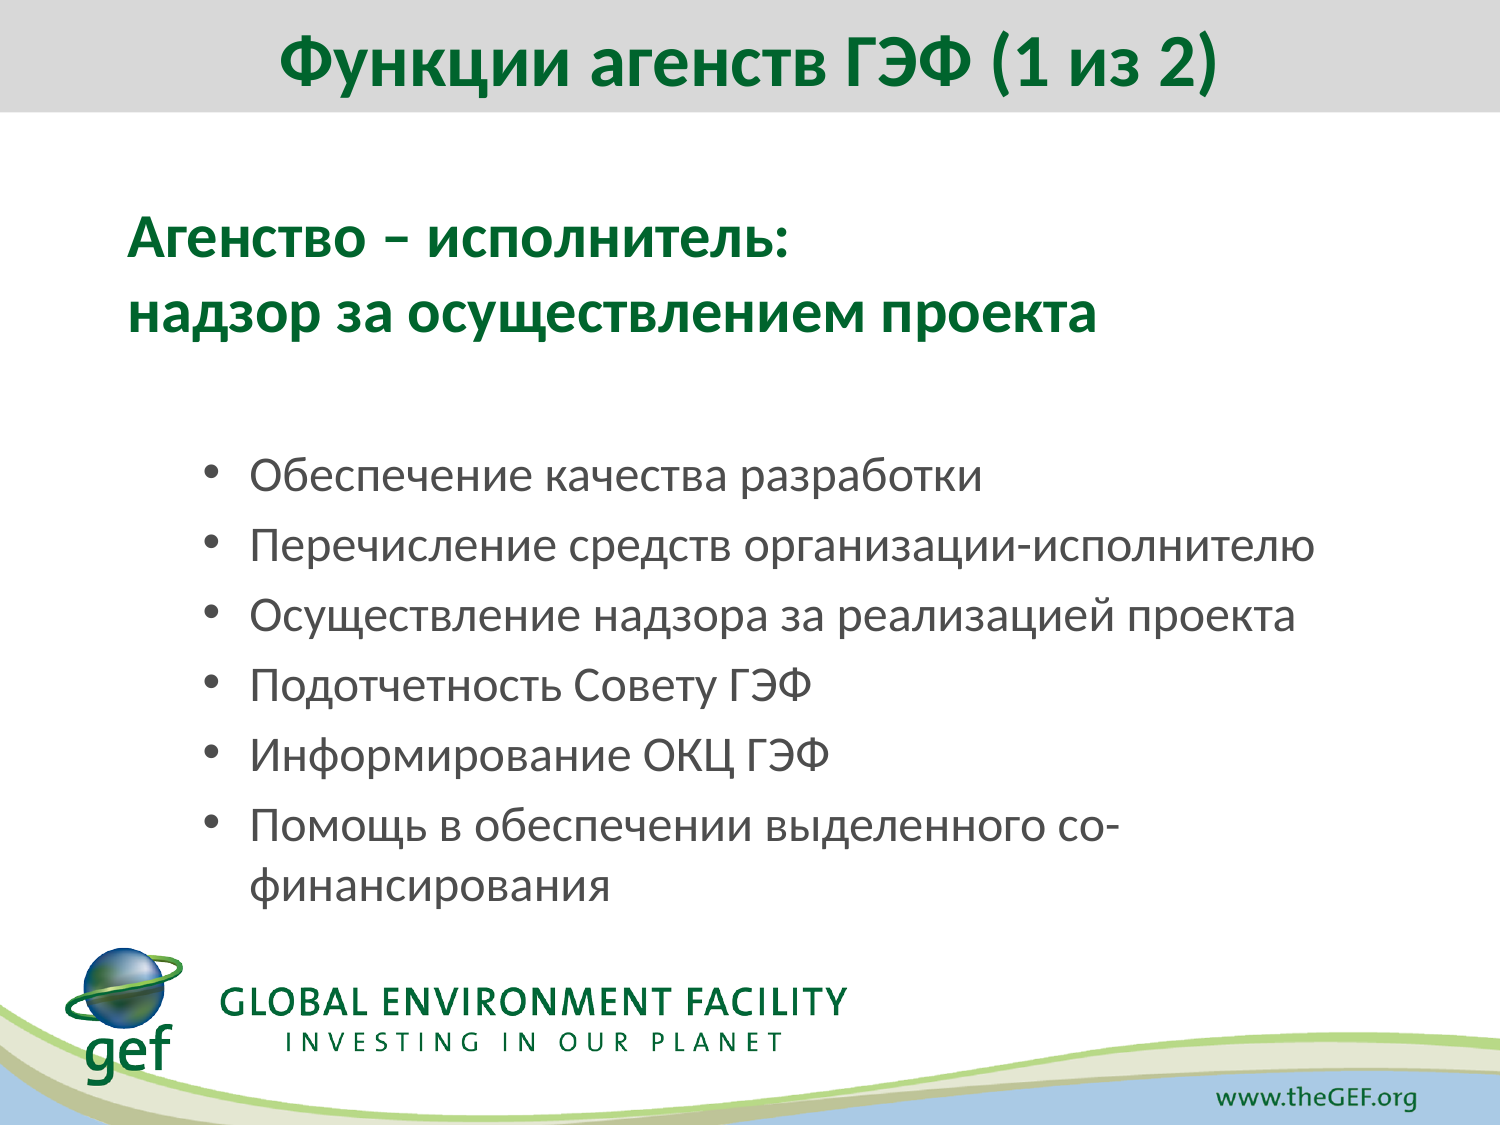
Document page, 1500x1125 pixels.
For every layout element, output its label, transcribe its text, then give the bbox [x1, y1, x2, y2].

text_box Функции агенств ГЭФ (1 из 2) [0, 0, 1500, 113]
picture [0, 920, 1500, 1125]
list Агенство – исполнитель: надзор за осуществлением проекта Обеспечение качества разработки Перечисление средств организации-исполнителю Осуществление надзора за реализацией проекта Подотчетность Совету ГЭФ Информирование ОКЦ ГЭФ Помощь в обеспечении выделенного со-финансирования [112, 187, 1444, 913]
